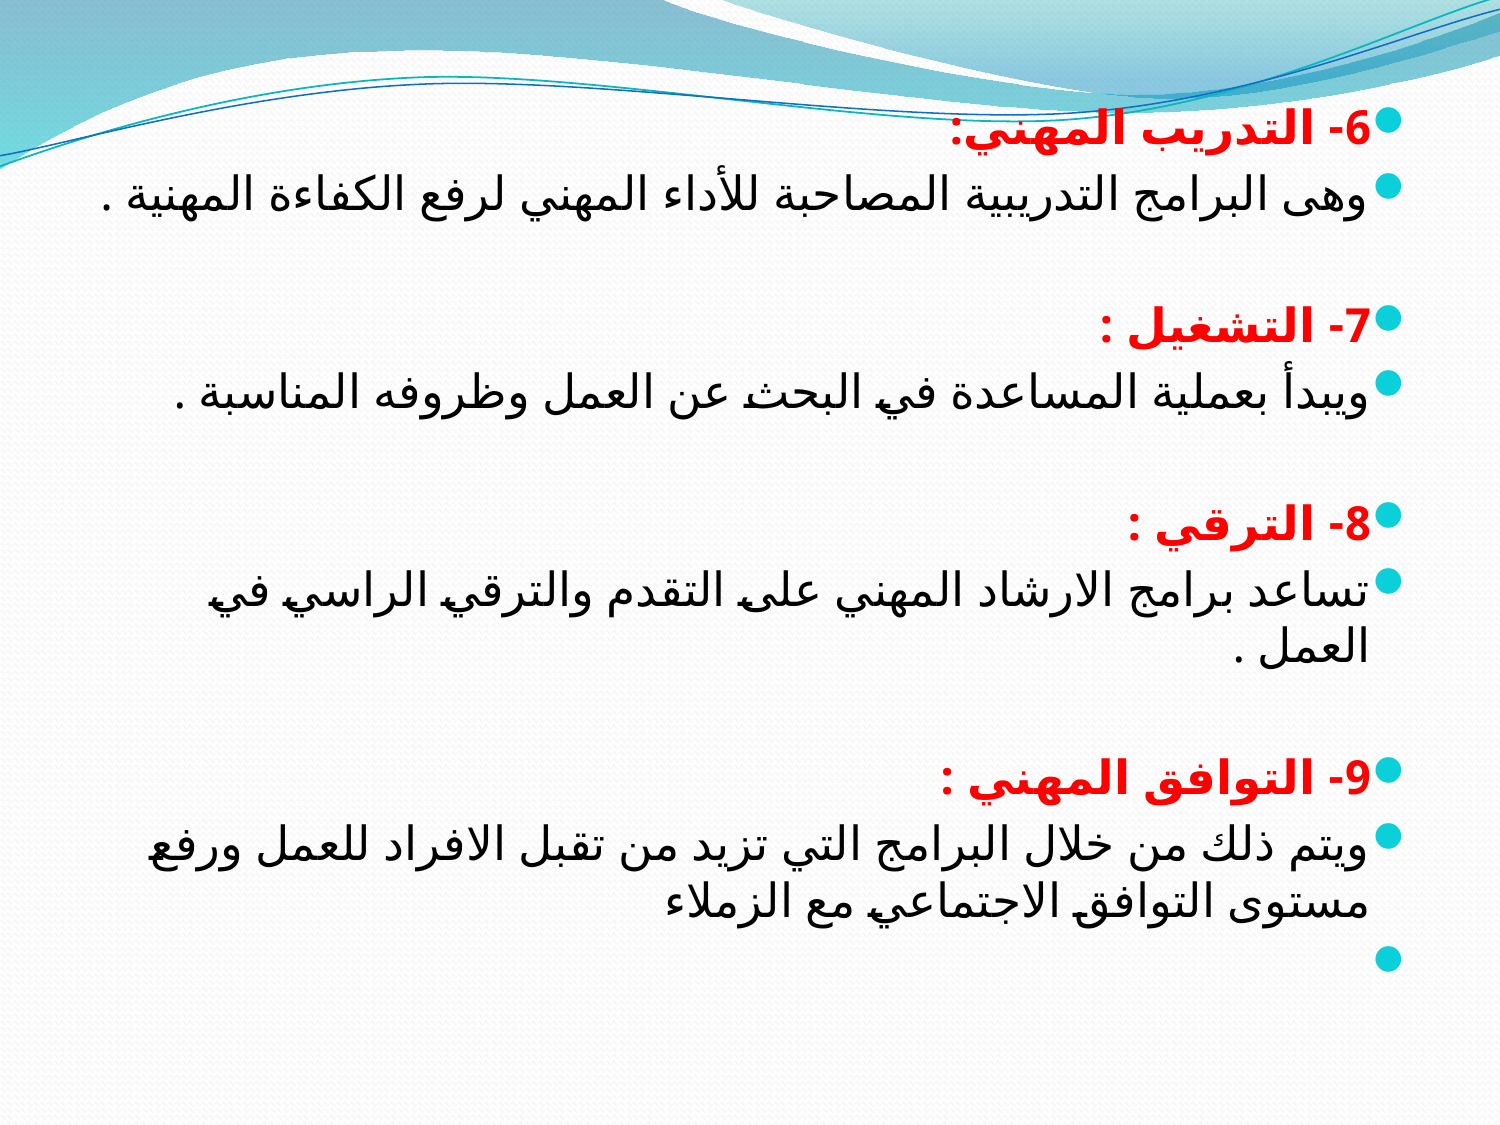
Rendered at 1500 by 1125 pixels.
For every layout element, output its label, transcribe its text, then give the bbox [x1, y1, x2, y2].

list 6- التدريب المهني: وهى البرامج التدريبية المصاحبة للأداء المهني لرفع الكفاءة المهنية . 7- التشغيل : ويبدأ بعملية المساعدة في البحث عن العمل وظروفه المناسبة . 8- الترقي : تساعد برامج الارشاد المهني على التقدم والترقي الراسي في العمل . 9- التوافق المهني : ويتم ذلك من خلال البرامج التي تزيد من تقبل الافراد للعمل ورفع مستوى التوافق الاجتماعي مع الزملاء [75, 90, 1425, 1038]
